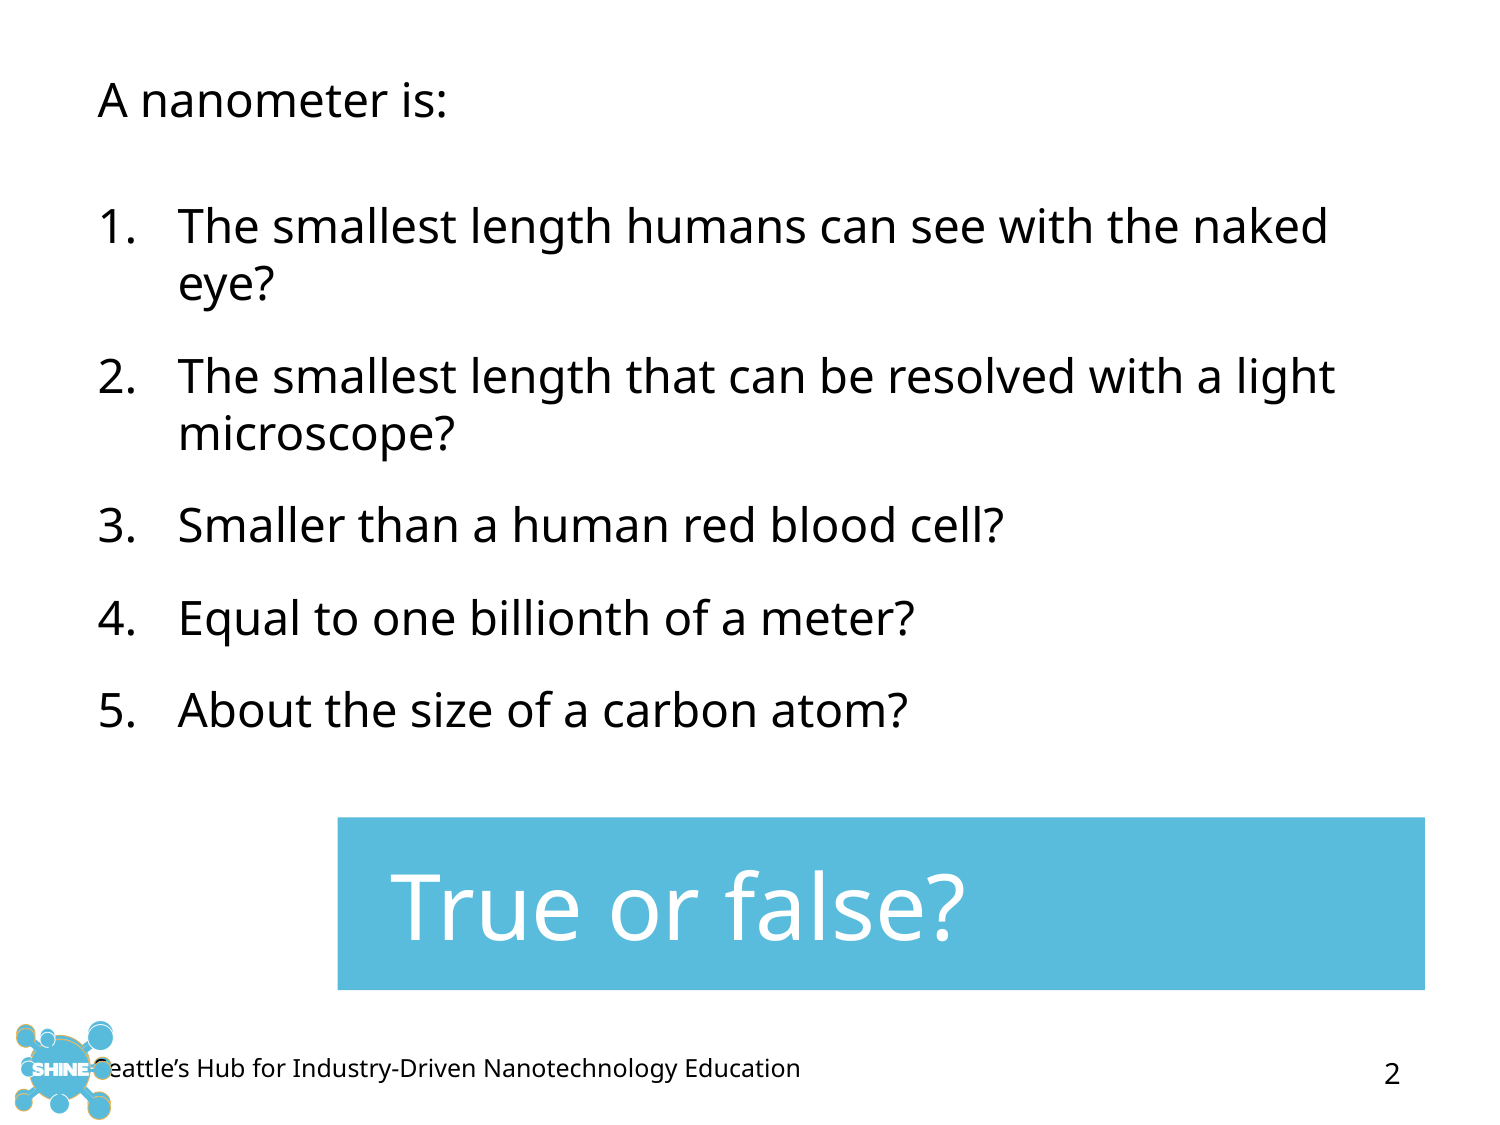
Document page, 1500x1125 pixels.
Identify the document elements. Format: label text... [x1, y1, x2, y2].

list A nanometer is: The smallest length humans can see with the naked eye? The smallest length that can be resolved with a light microscope? Smaller than a human red blood cell? Equal to one billionth of a meter? About the size of a carbon atom? [82, 63, 1425, 750]
title True or false? [337, 817, 1425, 991]
text_box 2 [1369, 1040, 1445, 1100]
picture [12, 1020, 116, 1120]
